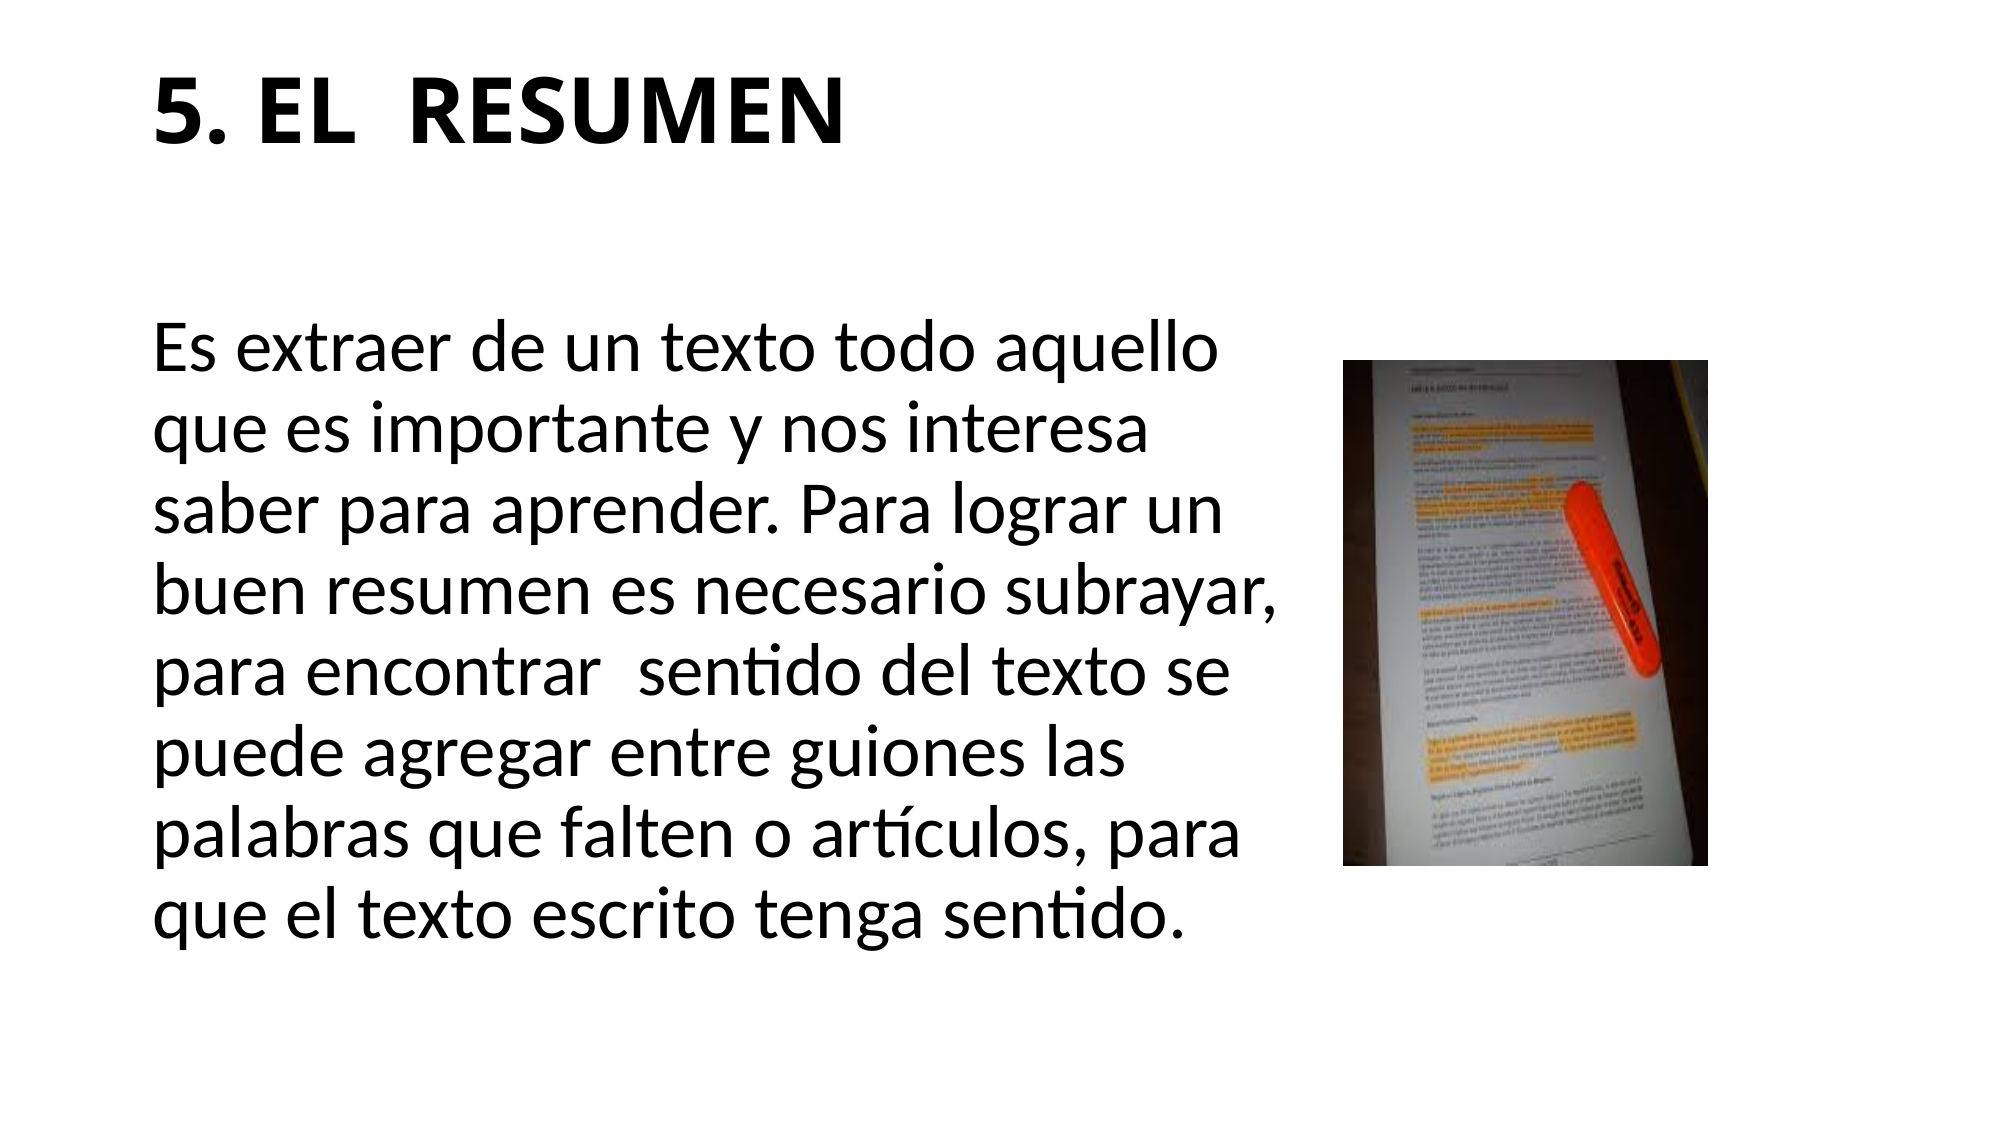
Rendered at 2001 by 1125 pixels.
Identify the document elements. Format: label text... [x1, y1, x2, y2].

list Es extraer de un texto todo aquello que es importante y nos interesa saber para aprender. Para lograr un buen resumen es necesario subrayar, para encontrar sentido del texto se puede agregar entre guiones las palabras que falten o artículos, para que el texto escrito tenga sentido. [137, 299, 1344, 1014]
title 5. EL RESUMEN [137, 59, 1863, 278]
picture [1343, 360, 1708, 866]
